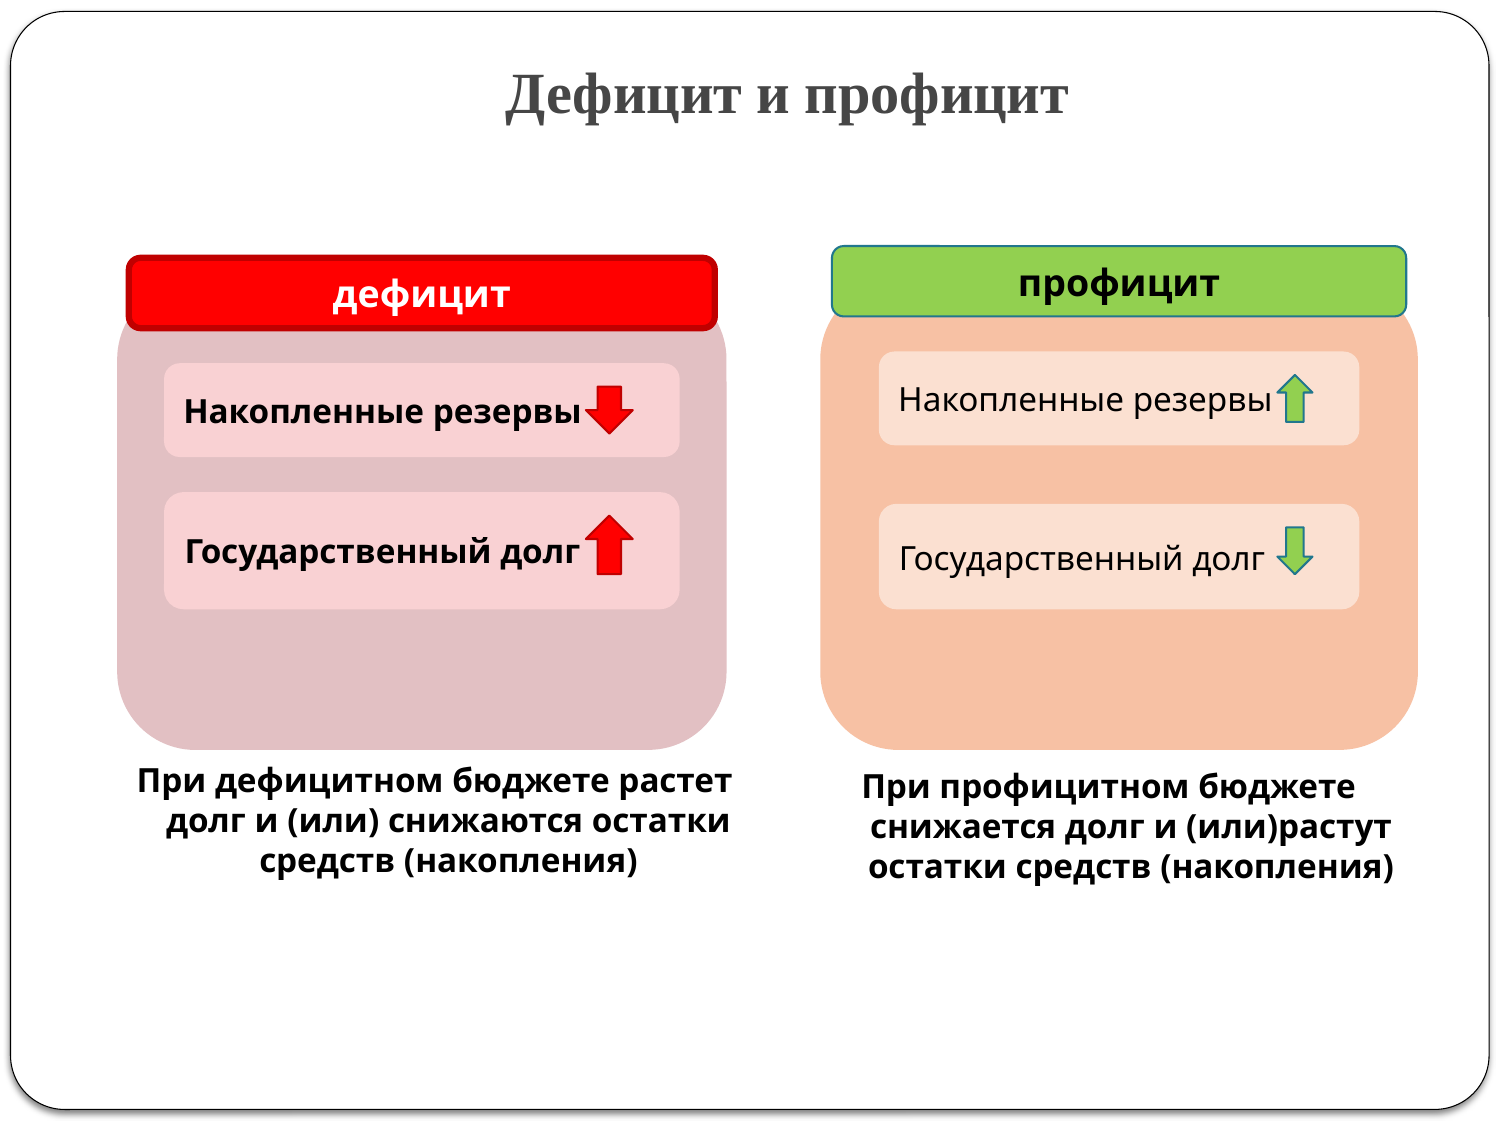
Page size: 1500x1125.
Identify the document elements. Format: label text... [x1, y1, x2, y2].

text_box Государственный долг [877, 502, 1361, 611]
text_box [1276, 526, 1314, 575]
text_box Накопленные резервы [877, 350, 1361, 447]
text_box дефицит [127, 256, 716, 330]
title Дефицит и профицит [150, 45, 1425, 141]
text_box [584, 514, 634, 576]
list При дефицитном бюджете растет долг и (или) снижаются остатки средств (накопления) При профицитном бюджете снижается долг и (или)растут остатки средств (накопления) [70, 237, 1465, 988]
text_box [584, 385, 634, 435]
text_box [819, 313, 1419, 751]
text_box Государственный долг [162, 491, 681, 611]
text_box Накопленные резервы [162, 362, 681, 459]
text_box профицит [830, 244, 1408, 318]
text_box [1276, 374, 1314, 423]
text_box [116, 318, 728, 751]
